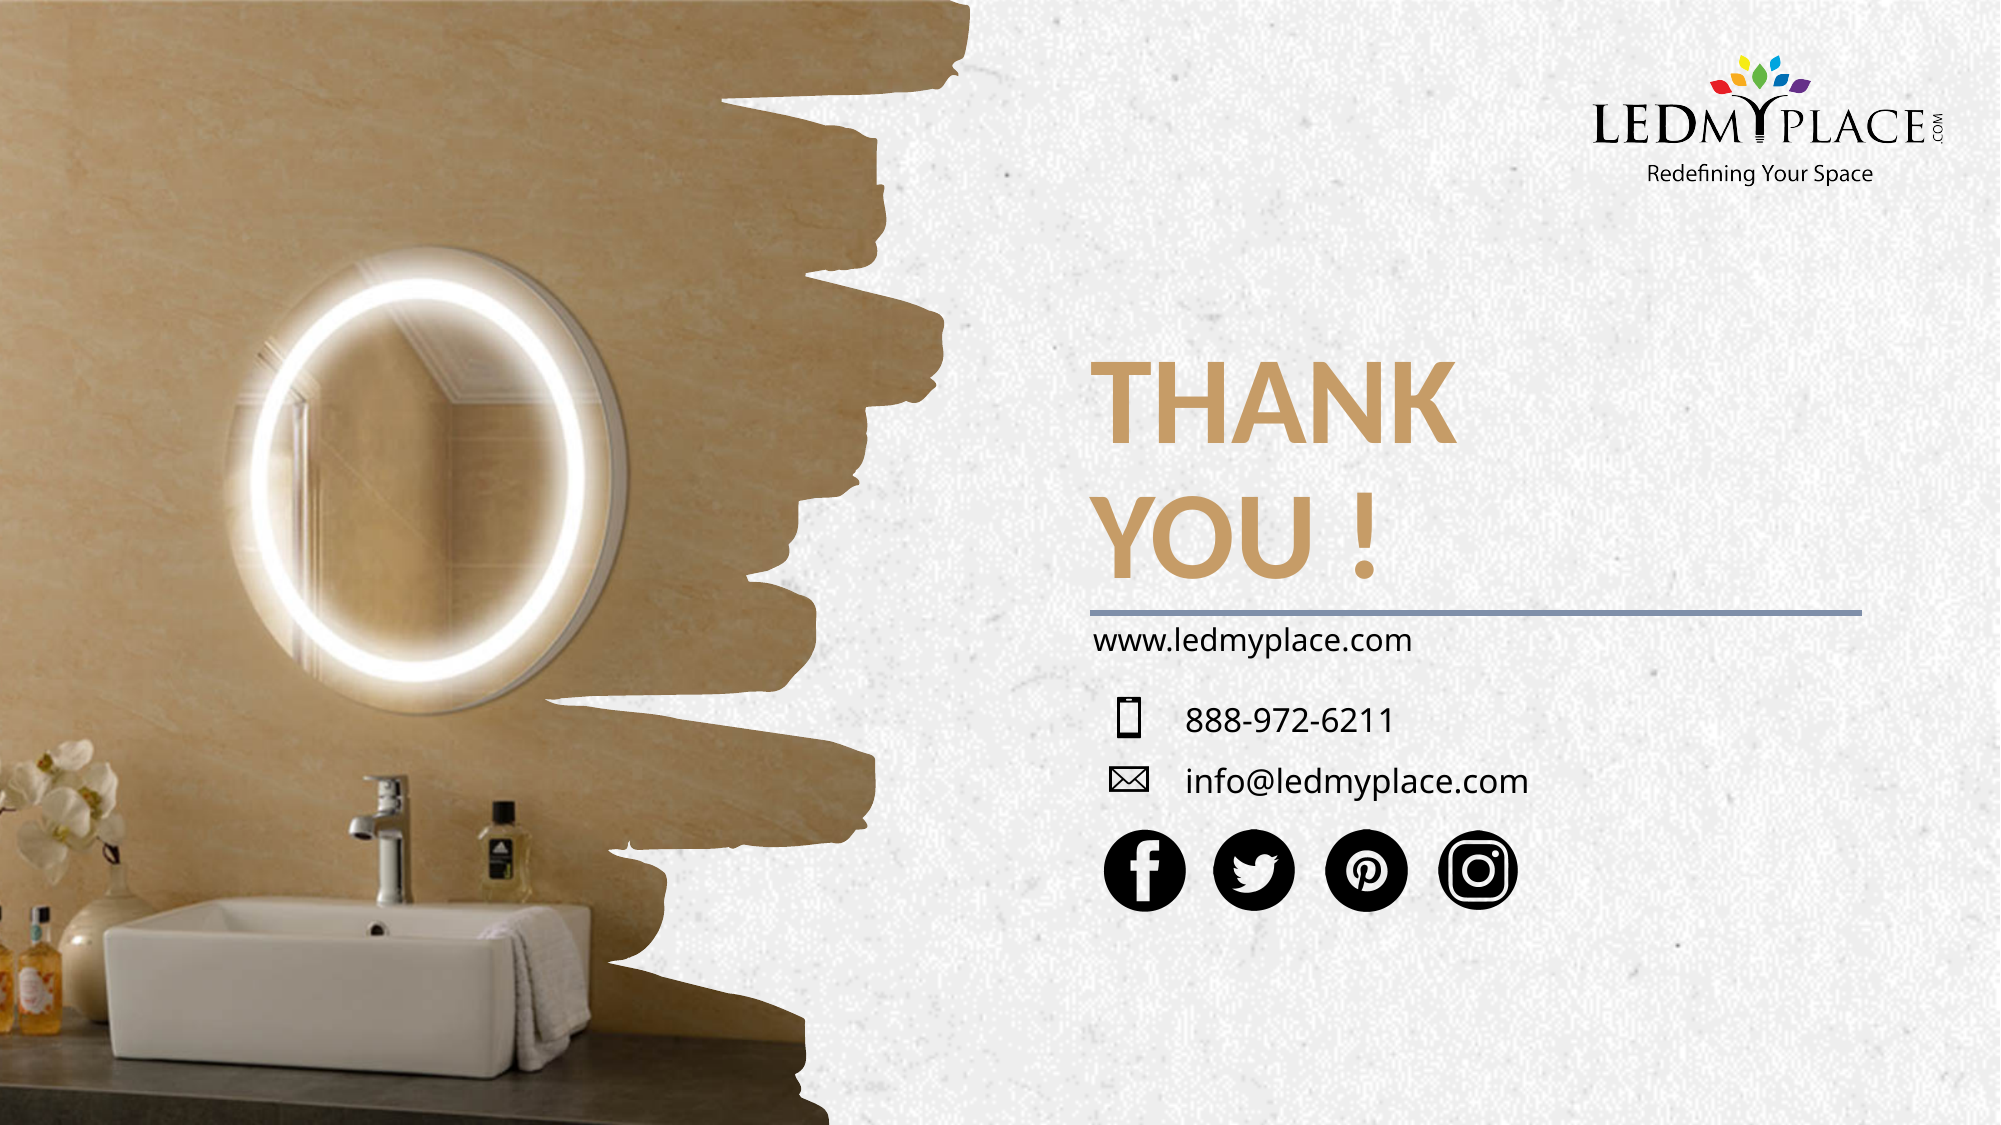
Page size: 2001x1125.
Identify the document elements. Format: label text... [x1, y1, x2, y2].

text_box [1105, 695, 1153, 802]
text_box info@ledmyplace.com [1170, 745, 1552, 816]
text_box 888-972-6211 [1170, 683, 1529, 755]
text_box www.ledmyplace.com [1078, 605, 1480, 689]
picture [0, 0, 2000, 1125]
title THANK YOU ! [1075, 305, 1560, 613]
